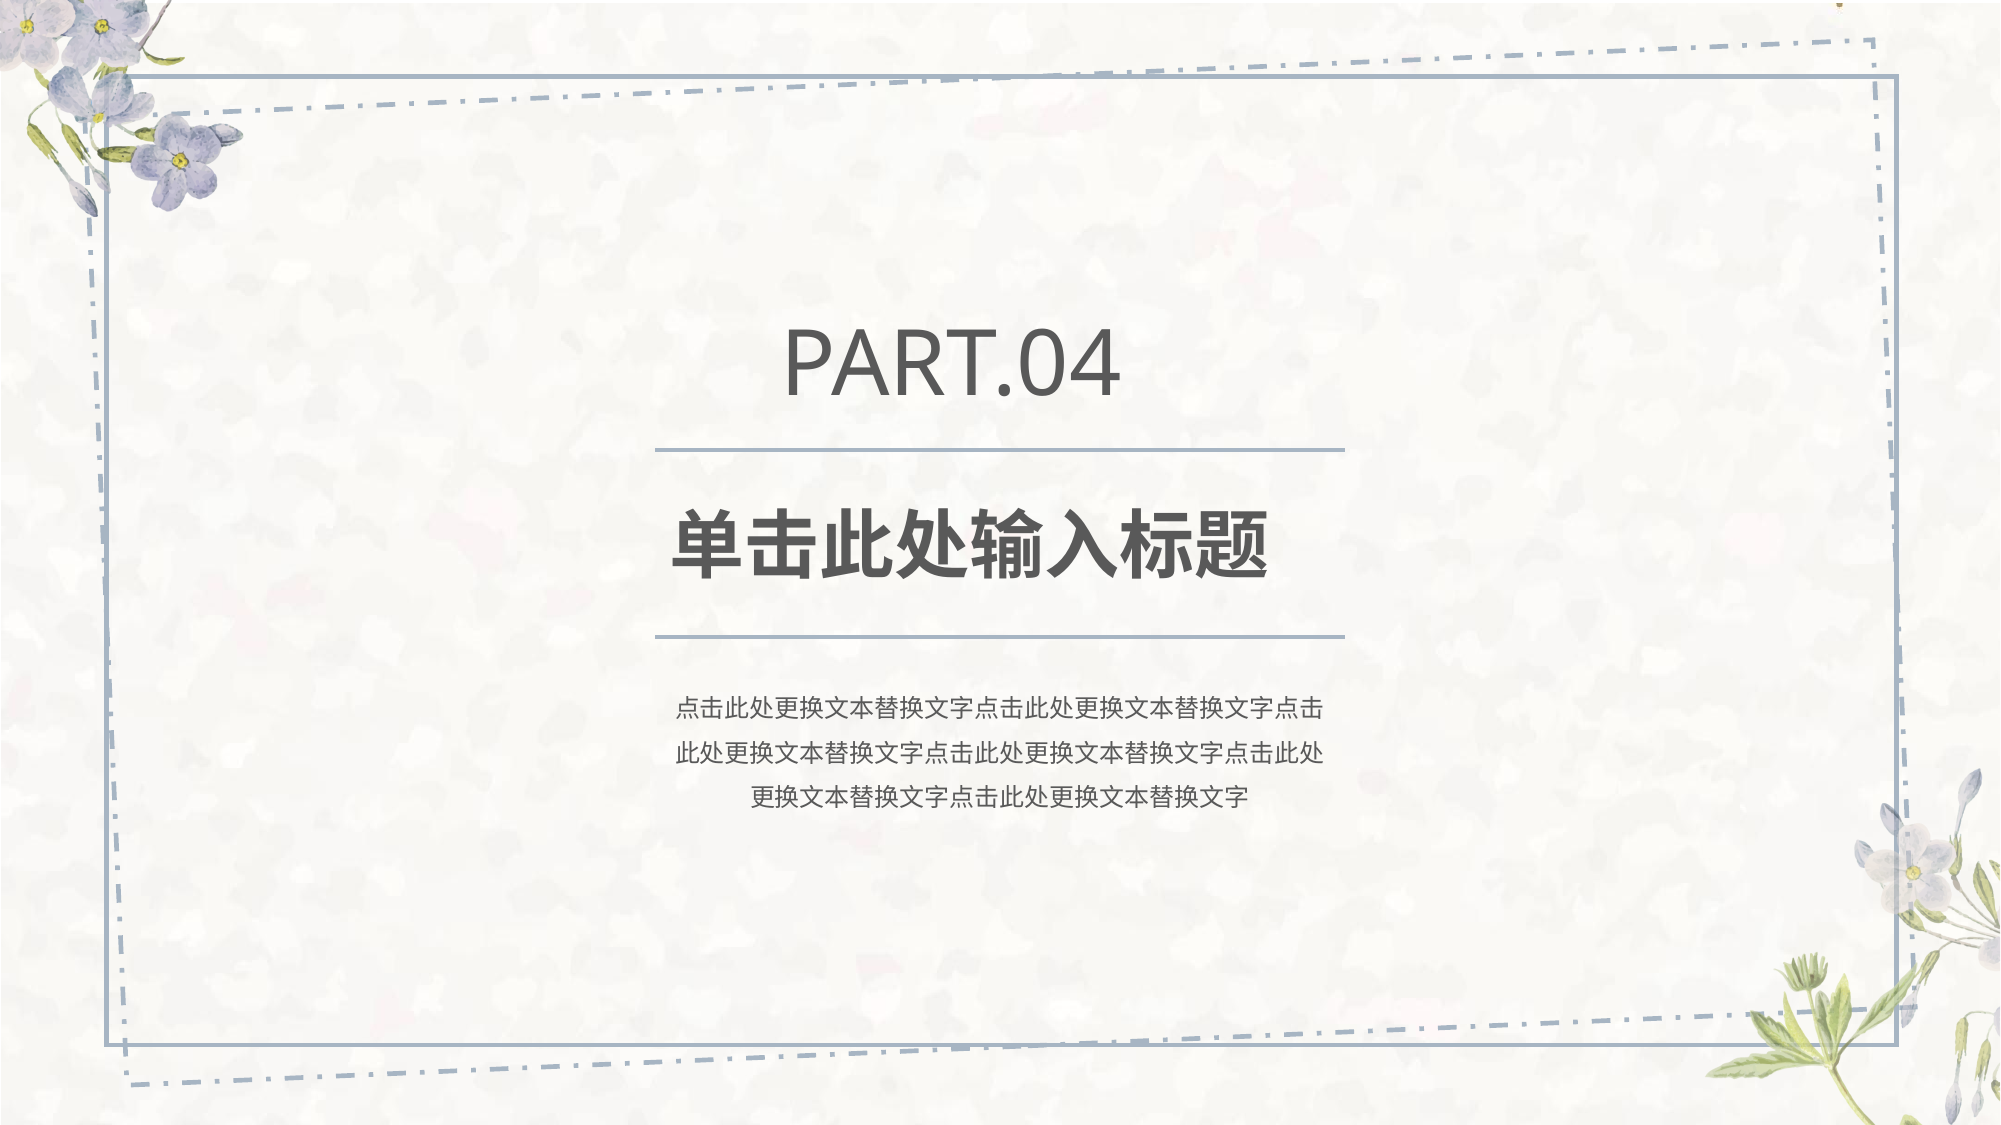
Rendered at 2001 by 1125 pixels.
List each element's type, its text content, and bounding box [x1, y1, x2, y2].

text_box 点击此处更换文本替换文字点击此处更换文本替换文字点击此处更换文本替换文字点击此处更换文本替换文字点击此处更换文本替换文字点击此处更换文本替换文字 [655, 669, 1345, 820]
picture [0, 0, 2001, 1125]
text_box PART.04 [765, 296, 1235, 421]
text_box 单击此处输入标题 [655, 490, 1345, 596]
